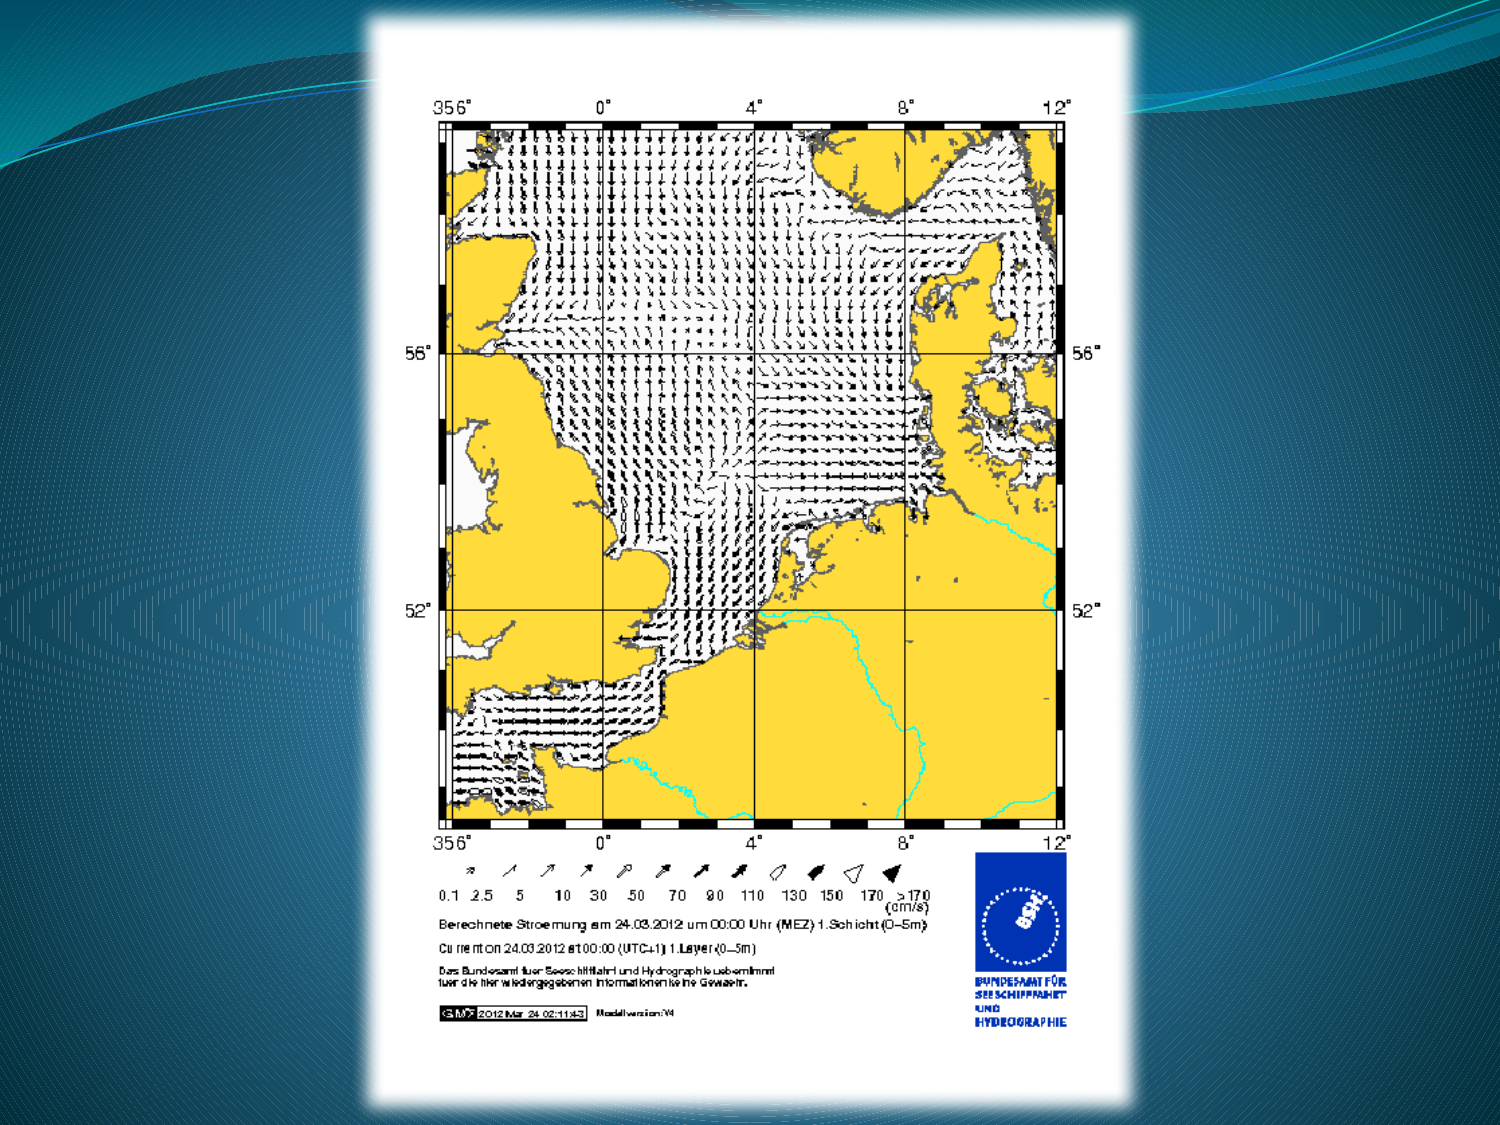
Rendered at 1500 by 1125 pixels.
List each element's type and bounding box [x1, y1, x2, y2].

picture [350, 0, 1150, 1125]
